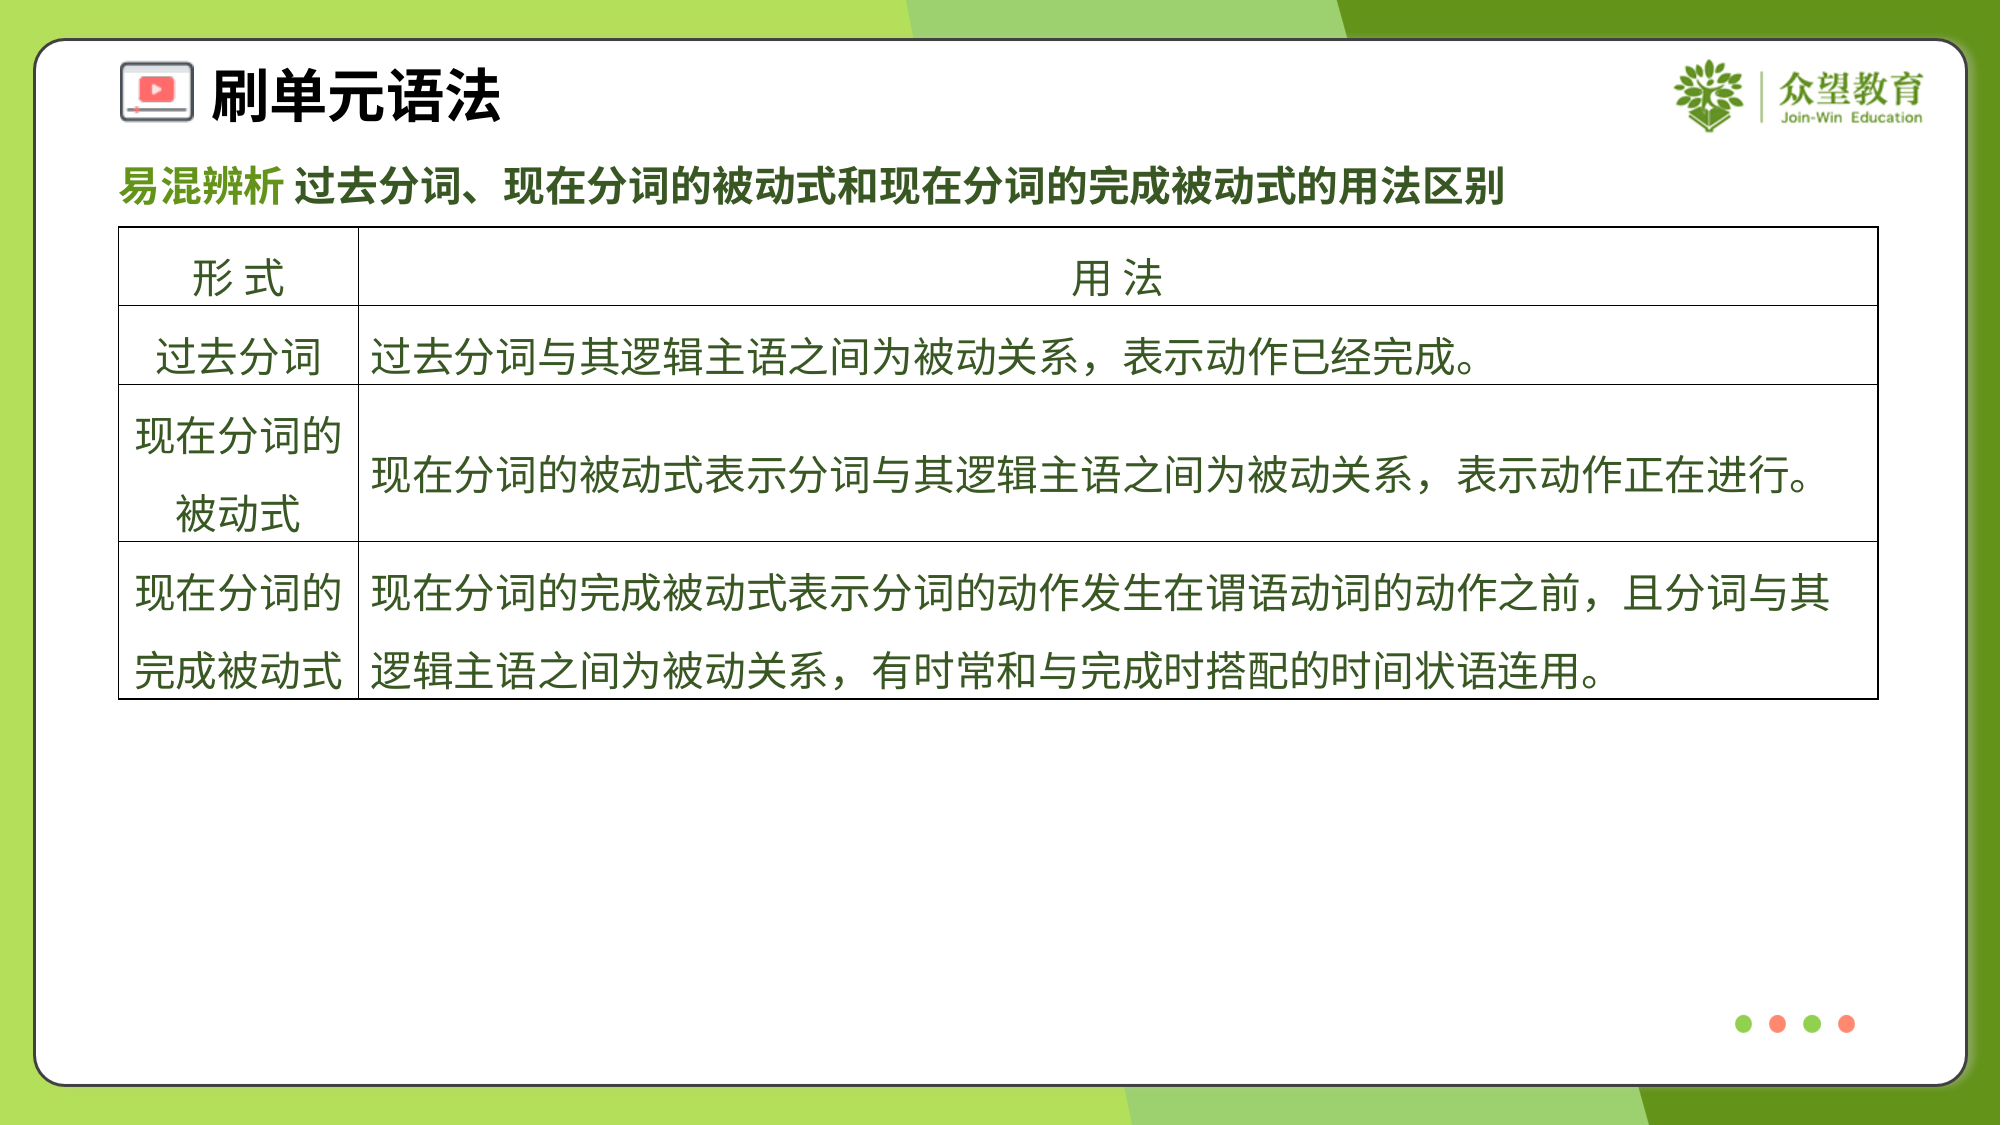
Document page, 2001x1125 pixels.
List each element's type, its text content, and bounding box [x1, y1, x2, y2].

table_cell 现在分词的完成被动式表示分词的动作发生在谓语动词的动作之前，且分词与其逻辑主语之间为被动关系，有时常和与完成时搭配的时间状语连用。 [359, 542, 1877, 698]
picture [0, 0, 2000, 1125]
text_box 易混辨析 过去分词、现在分词的被动式和现在分词的完成被动式的用法区别 [118, 147, 1883, 205]
table_header 用 法 [359, 228, 1877, 305]
table_cell 现在分词的完成被动式 [119, 542, 358, 698]
table_header 形 式 [119, 228, 358, 305]
table_cell 过去分词与其逻辑主语之间为被动关系，表示动作已经完成。 [359, 306, 1877, 384]
table_cell 过去分词 [119, 306, 358, 384]
table_cell 现在分词的被动式表示分词与其逻辑主语之间为被动关系，表示动作正在进行。 [359, 385, 1877, 541]
table_cell 现在分词的被动式 [119, 385, 358, 541]
